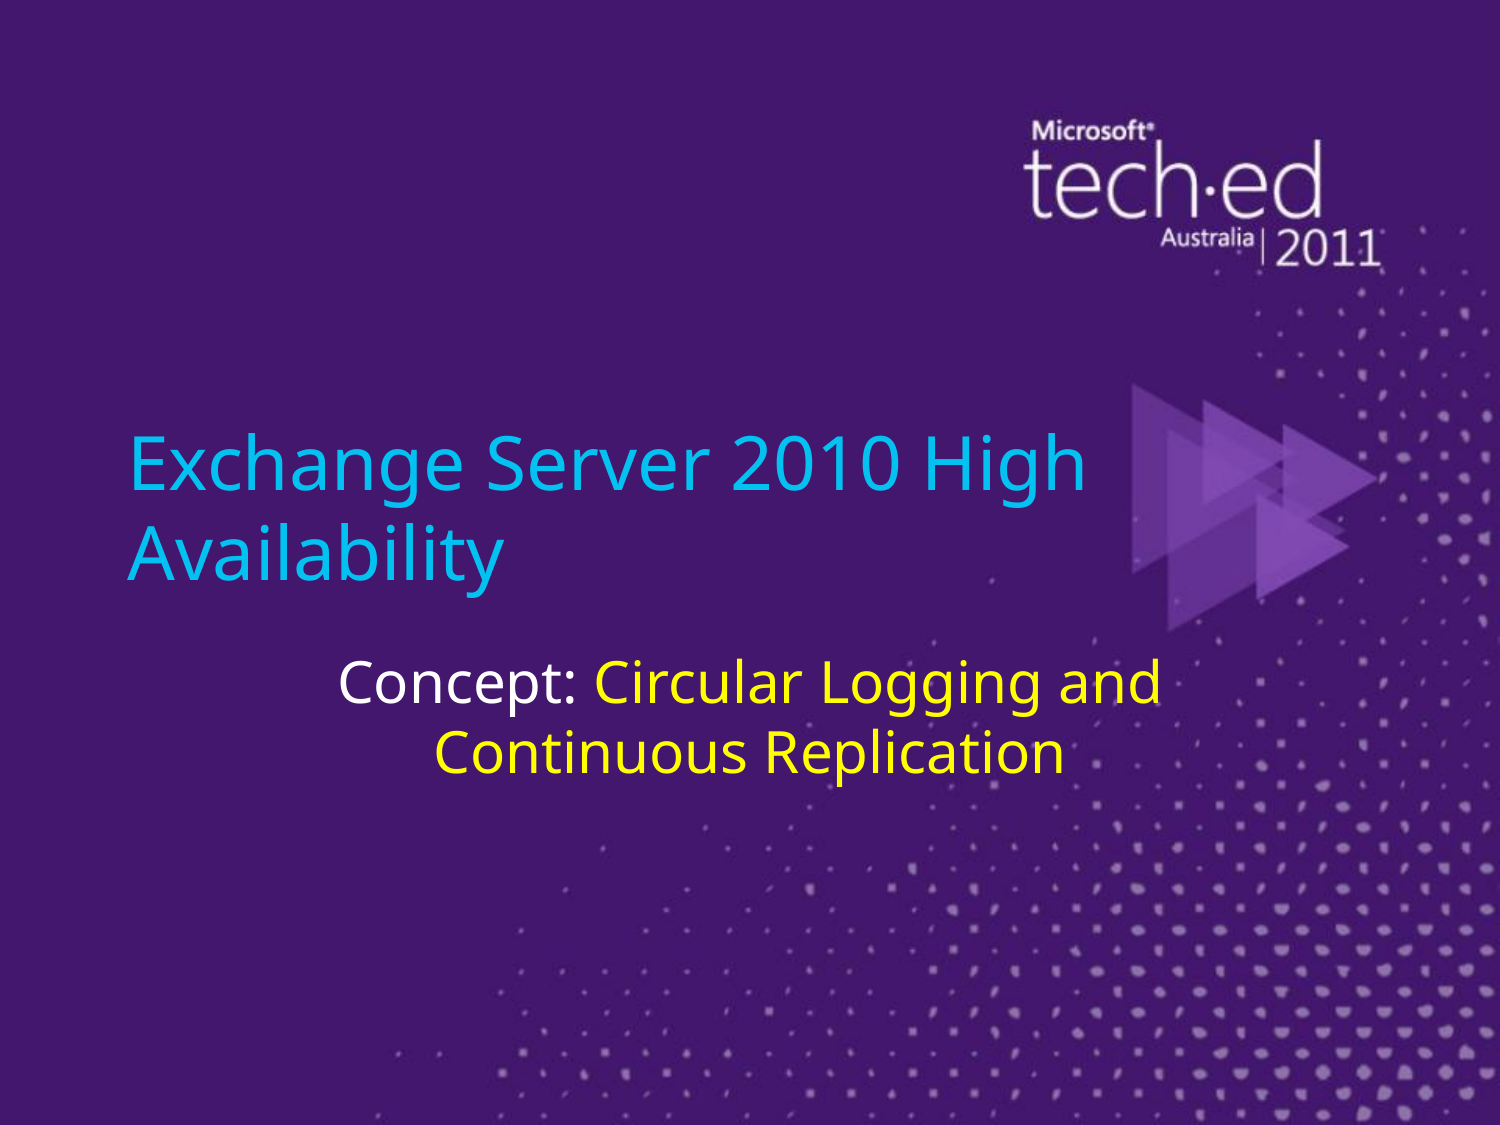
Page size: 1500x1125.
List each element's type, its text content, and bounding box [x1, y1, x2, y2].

title Exchange Server 2010 High Availability [112, 385, 1388, 627]
subtitle Concept: Circular Logging and Continuous Replication [225, 637, 1275, 925]
picture [0, 0, 1500, 1125]
